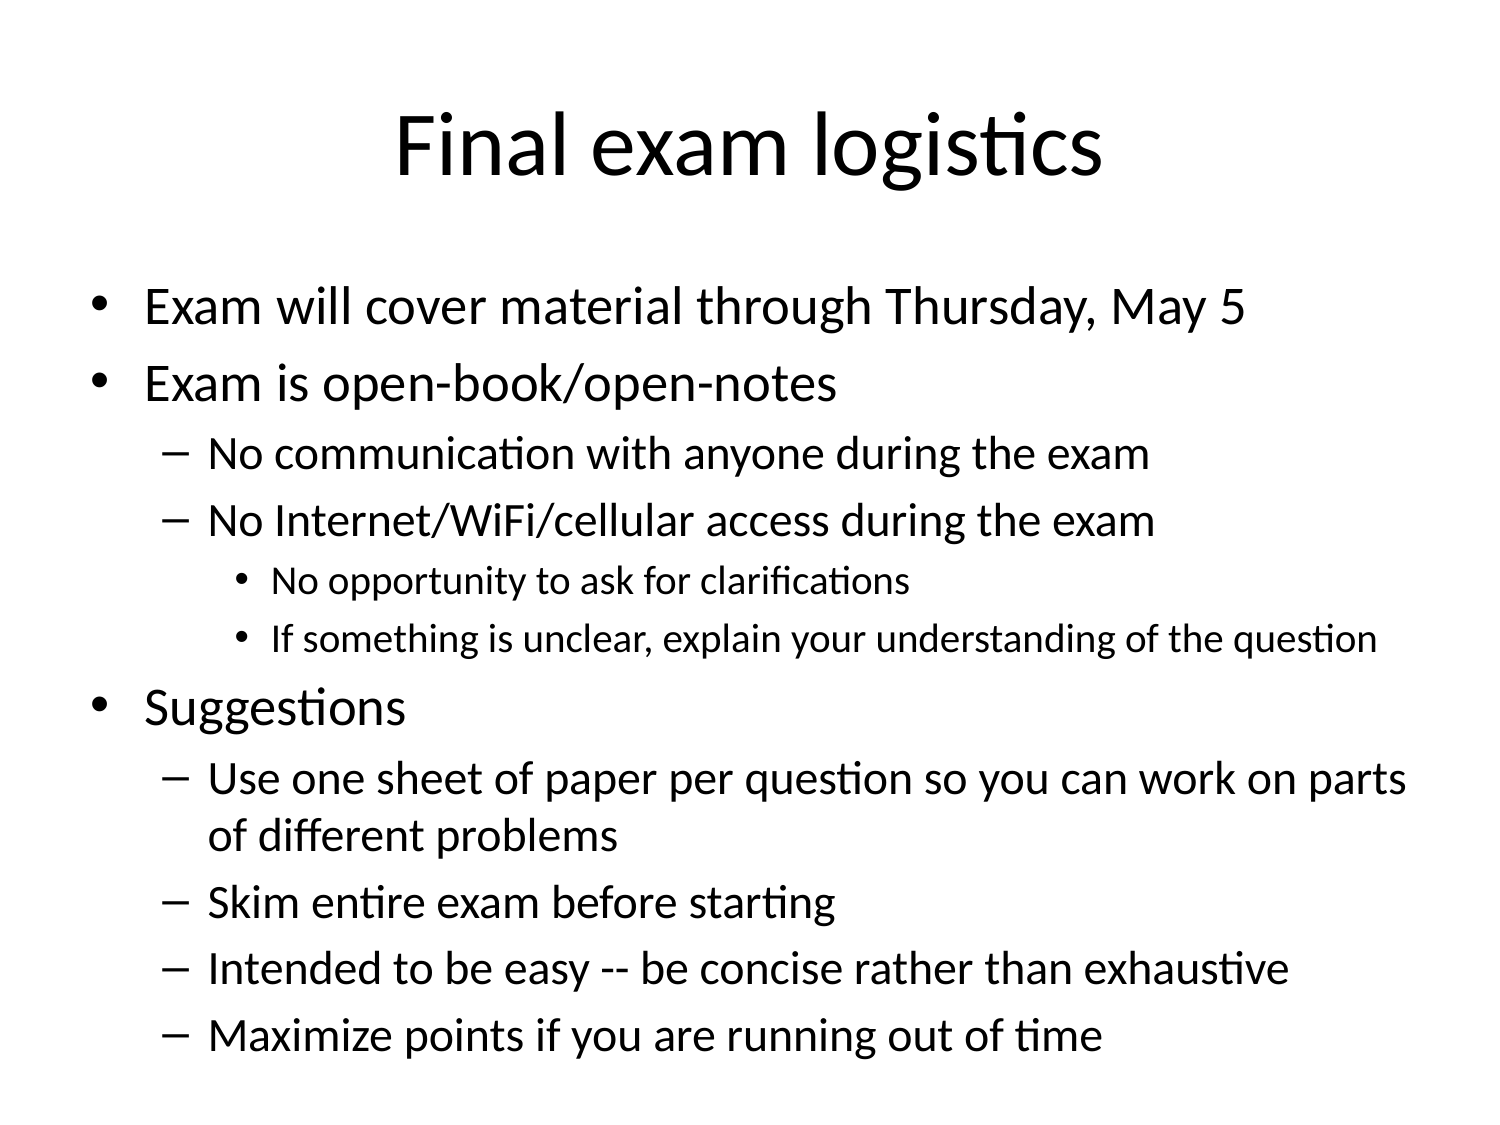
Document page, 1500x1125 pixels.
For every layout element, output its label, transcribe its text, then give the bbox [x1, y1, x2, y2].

title Final exam logistics [75, 45, 1425, 233]
list Exam will cover material through Thursday, May 5 Exam is open-book/open-notes No communication with anyone during the exam No Internet/WiFi/cellular access during the exam No opportunity to ask for clarifications If something is unclear, explain your understanding of the question Suggestions Use one sheet of paper per question so you can work on parts of different problems Skim entire exam before starting Intended to be easy -- be concise rather than exhaustive Maximize points if you are running out of time [75, 262, 1425, 1080]
